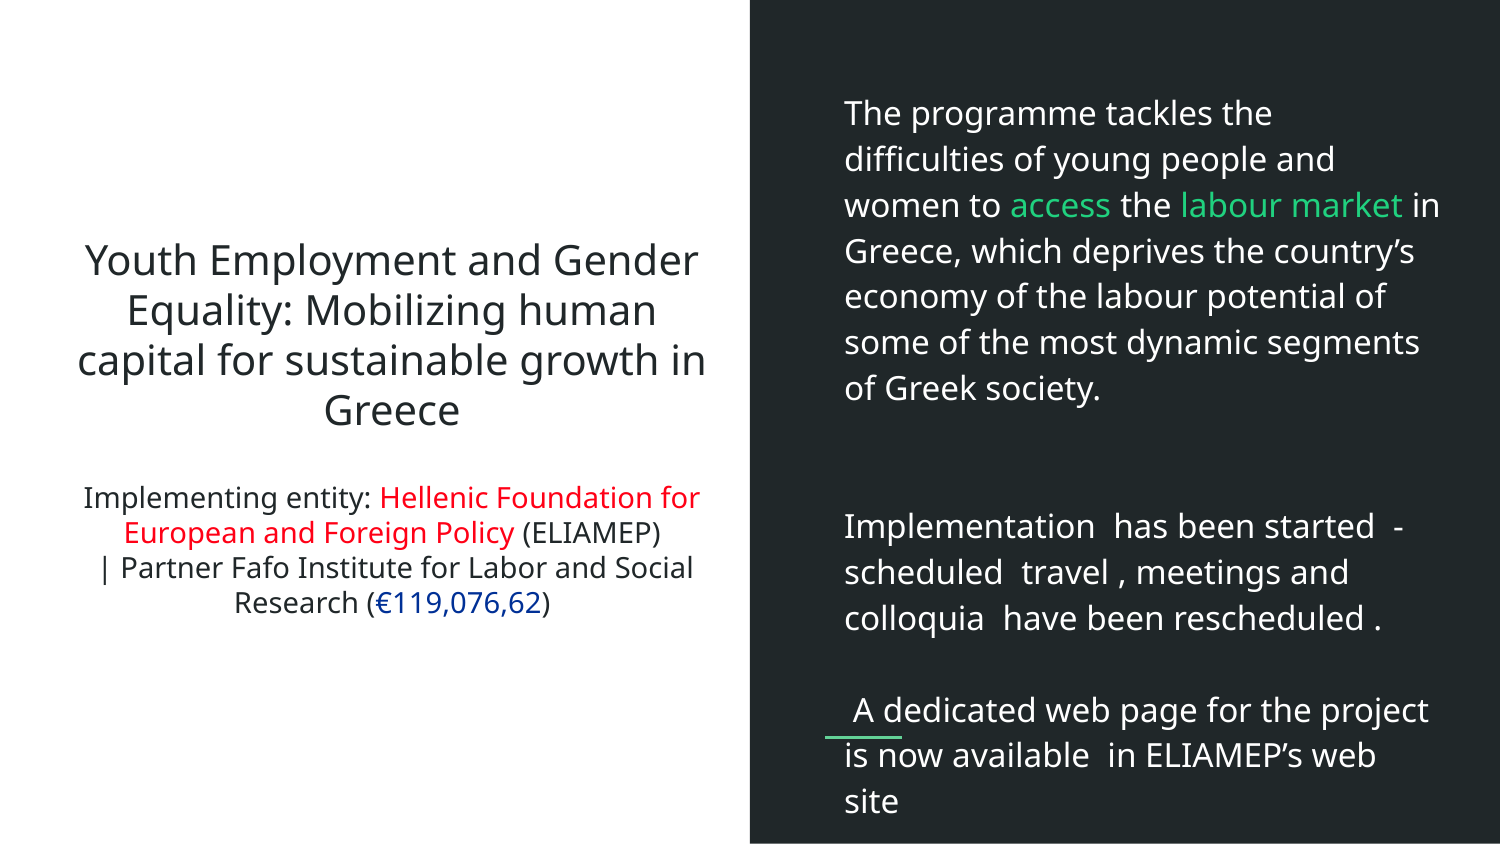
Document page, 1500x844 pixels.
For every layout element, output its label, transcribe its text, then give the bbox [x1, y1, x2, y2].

list The programme tackles the difficulties of young people and women to access the labour market in Greece, which deprives the country’s economy of the labour potential of some of the most dynamic segments of Greek society. Implementation has been started - scheduled travel , meetings and colloquia have been rescheduled . A dedicated web page for the project is now available in ELIAMEP’s web site [810, 118, 1457, 788]
title Youth Employment and Gender Equality: Mobilizing human capital for sustainable growth in Greece Implementing entity: Hellenic Foundation for European and Foreign Policy (ELIAMEP) | Partner Fafo Institute for Labor and Social Research (€119,076,62) [60, 421, 724, 635]
